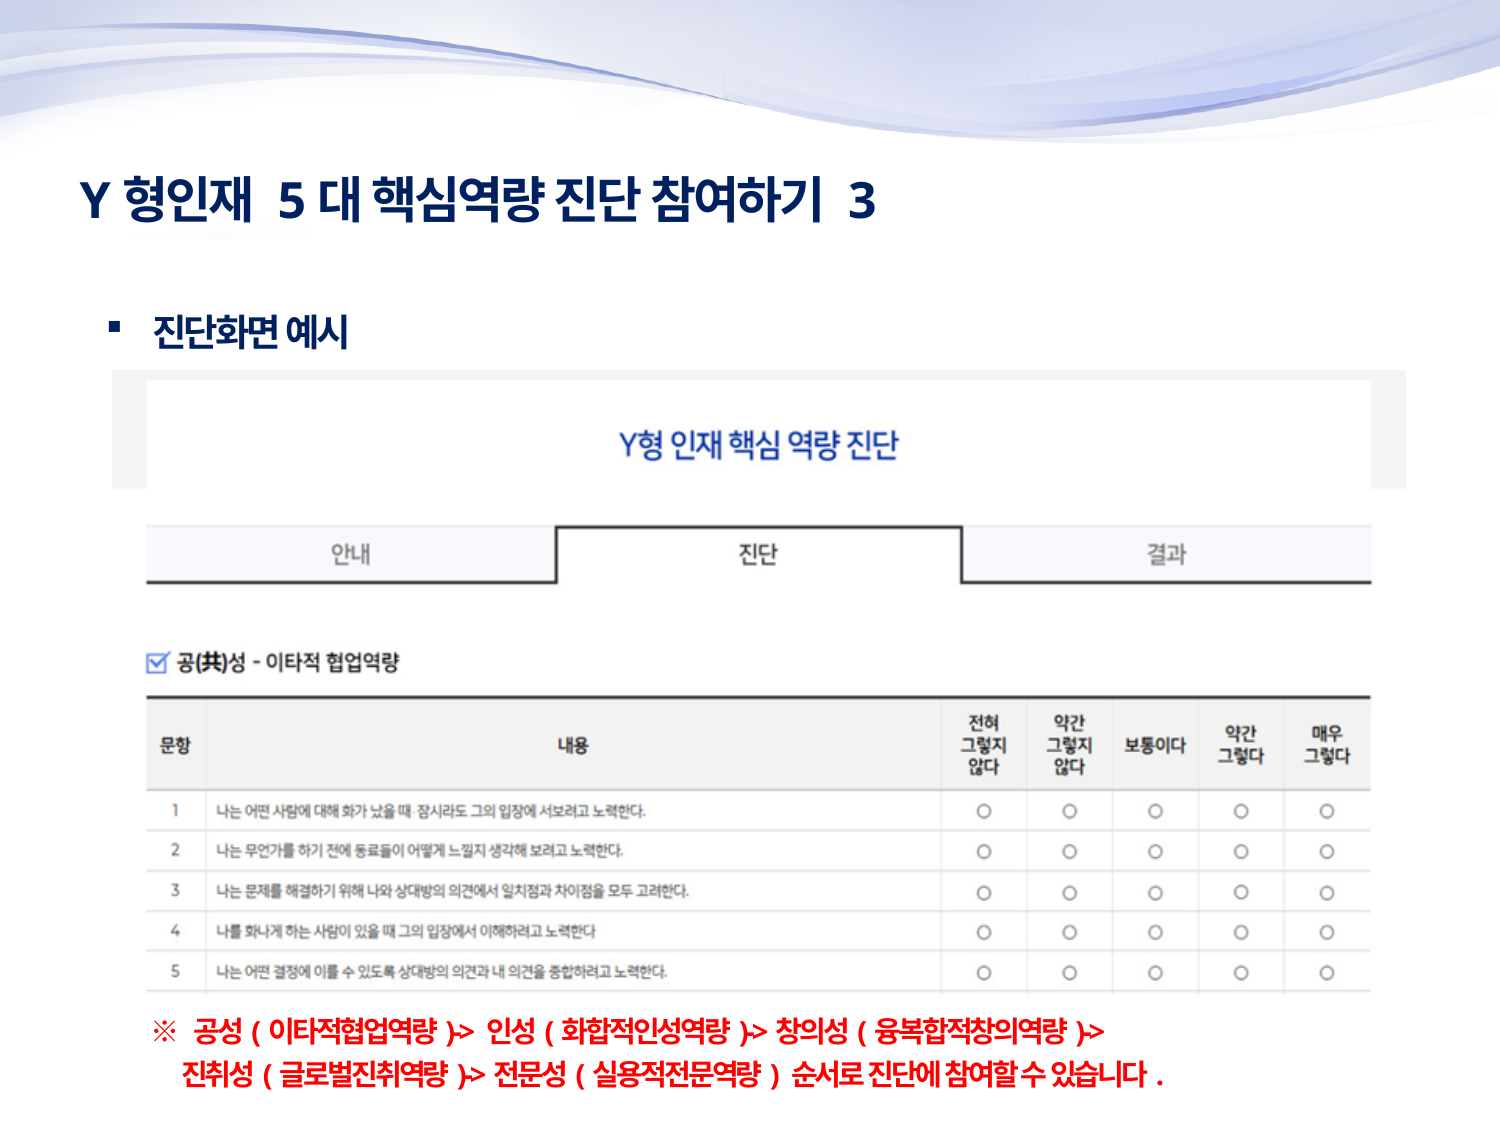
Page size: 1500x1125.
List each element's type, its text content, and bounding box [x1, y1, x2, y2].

picture [0, 0, 1500, 1125]
text_box Y형인재 5대 핵심역량 진단 참여하기 3 [64, 160, 963, 236]
text_box 진단화면 예시 [91, 301, 907, 362]
text_box ※ 공성(이타적협업역량)-> 인성(화합적인성역량)->창의성(융복합적창의역량)-> 진취성(글로벌진취역량)->전문성(실용적전문역량) 순서로 진단에 참여할 수 있습니다. [135, 1005, 1500, 1099]
